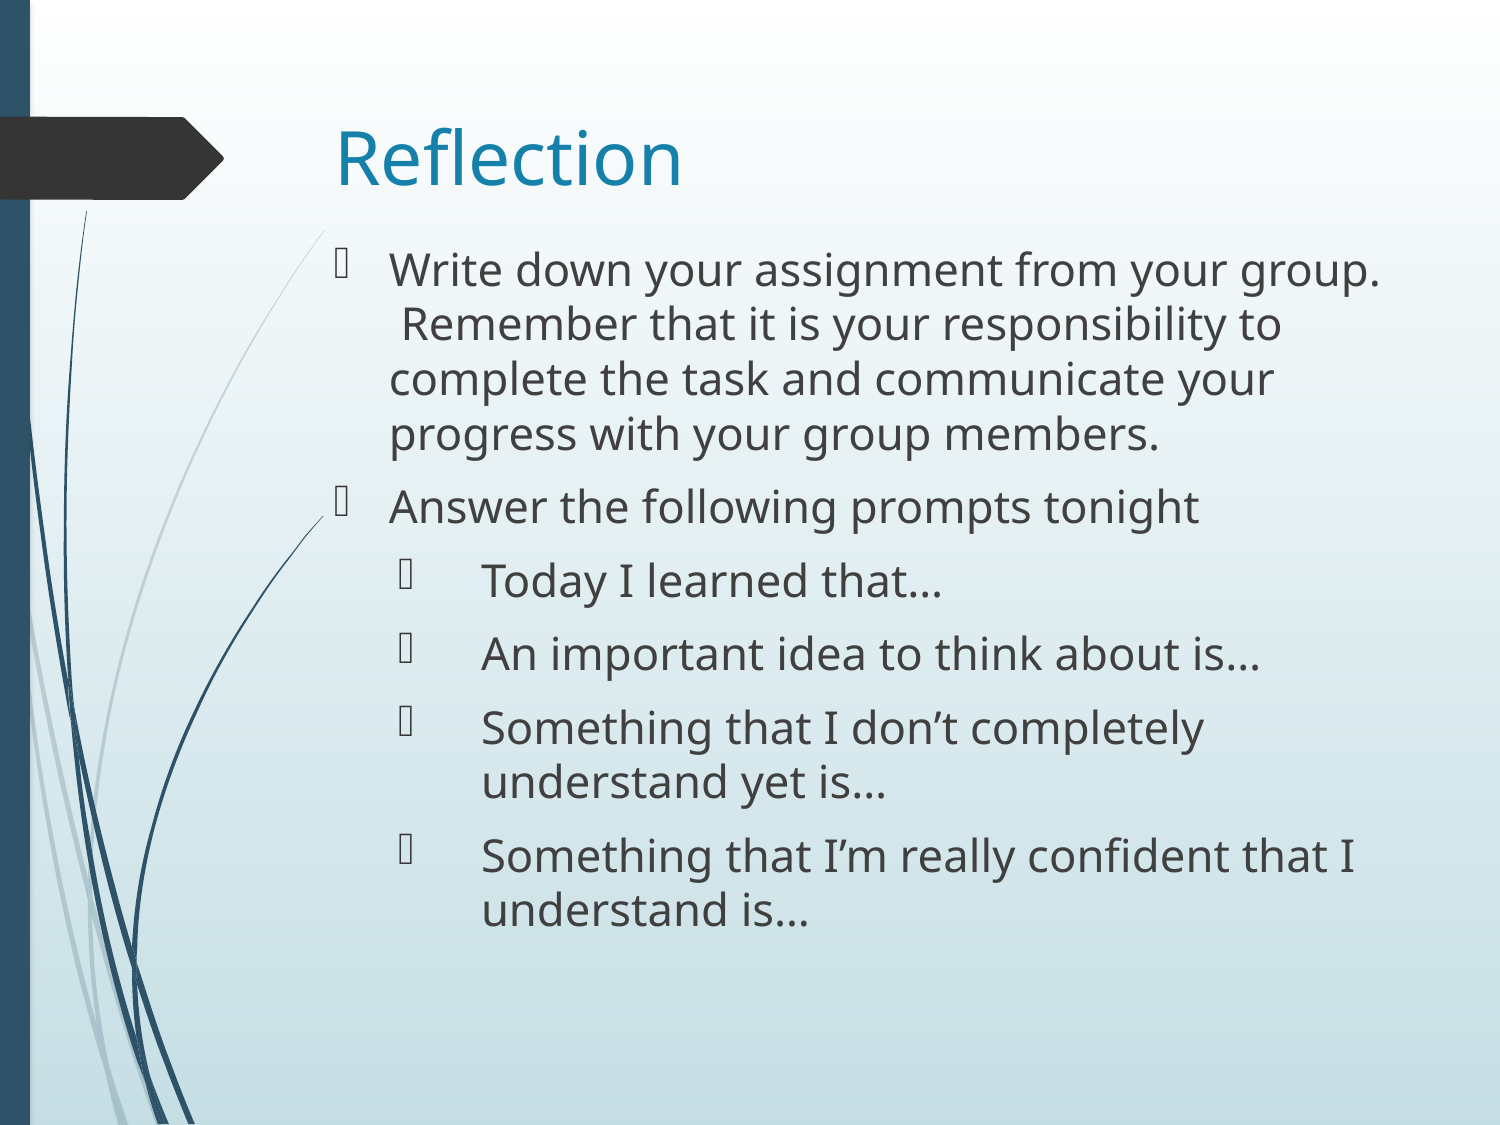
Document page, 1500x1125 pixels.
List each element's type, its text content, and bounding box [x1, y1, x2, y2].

title Reflection [319, 102, 1400, 233]
list Write down your assignment from your group. Remember that it is your responsibility to complete the task and communicate your progress with your group members. Answer the following prompts tonight Today I learned that… An important idea to think about is… Something that I don’t completely understand yet is… Something that I’m really confident that I understand is… [318, 233, 1400, 970]
